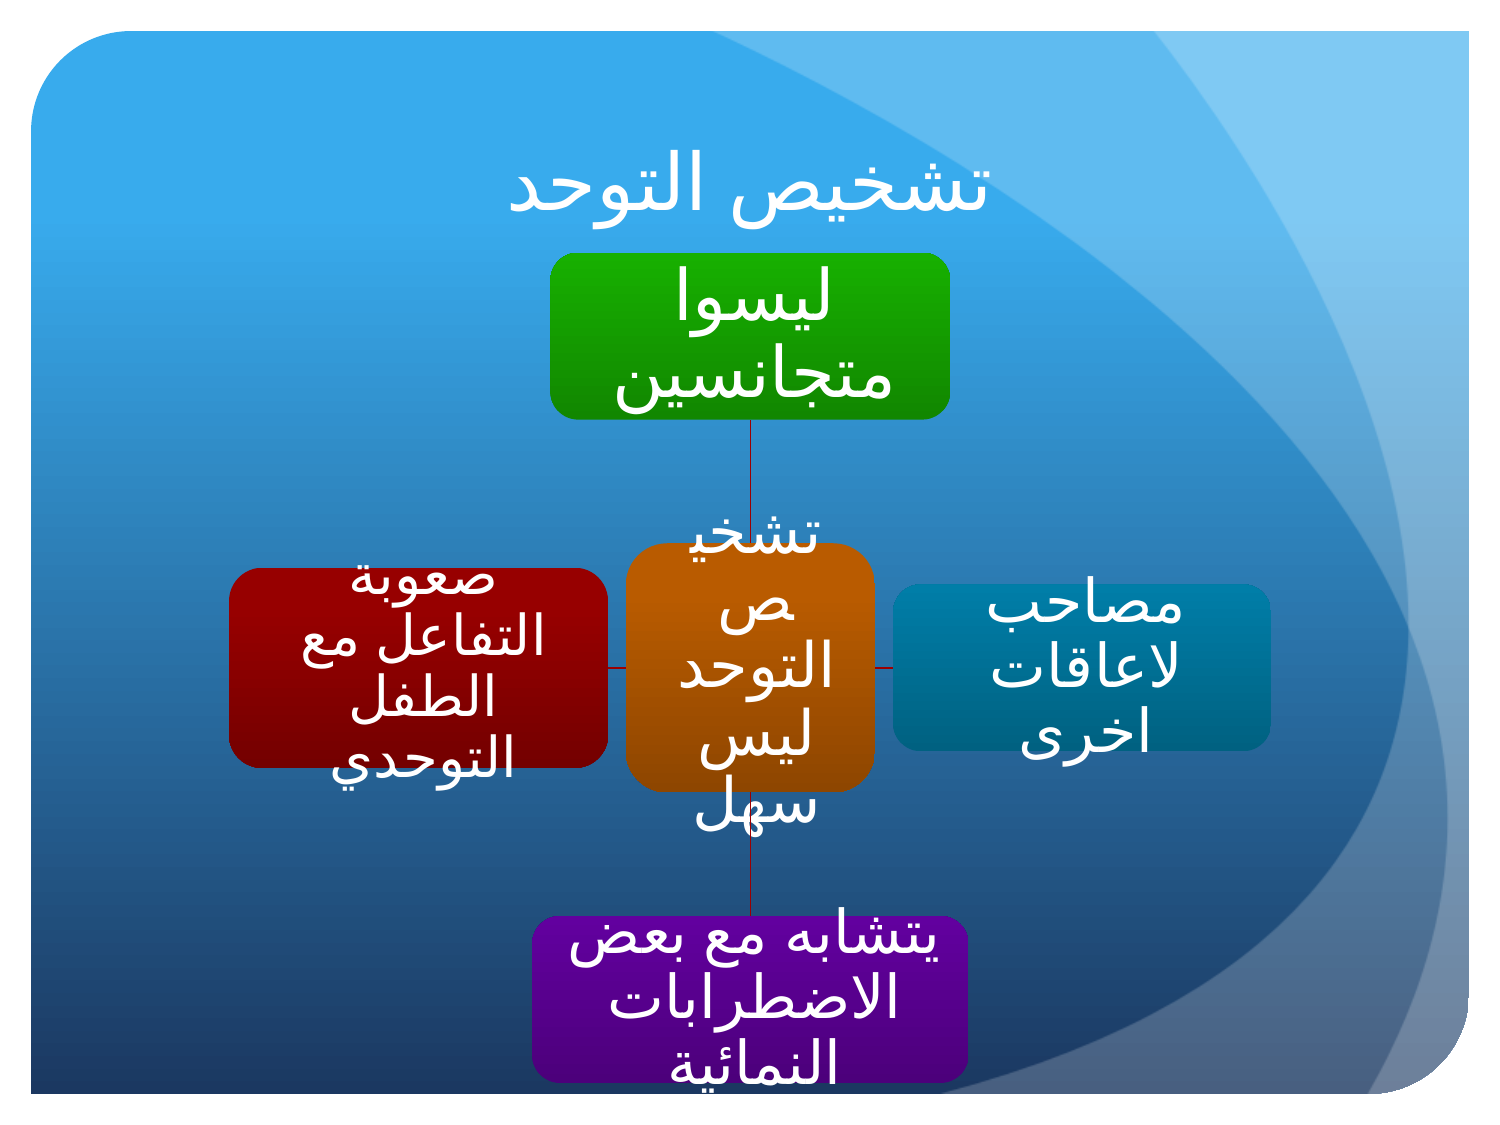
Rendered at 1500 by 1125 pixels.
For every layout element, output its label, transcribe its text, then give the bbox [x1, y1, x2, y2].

title تشخيص التوحد [127, 62, 1372, 234]
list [74, 252, 1426, 1084]
picture [24, 30, 1473, 1094]
